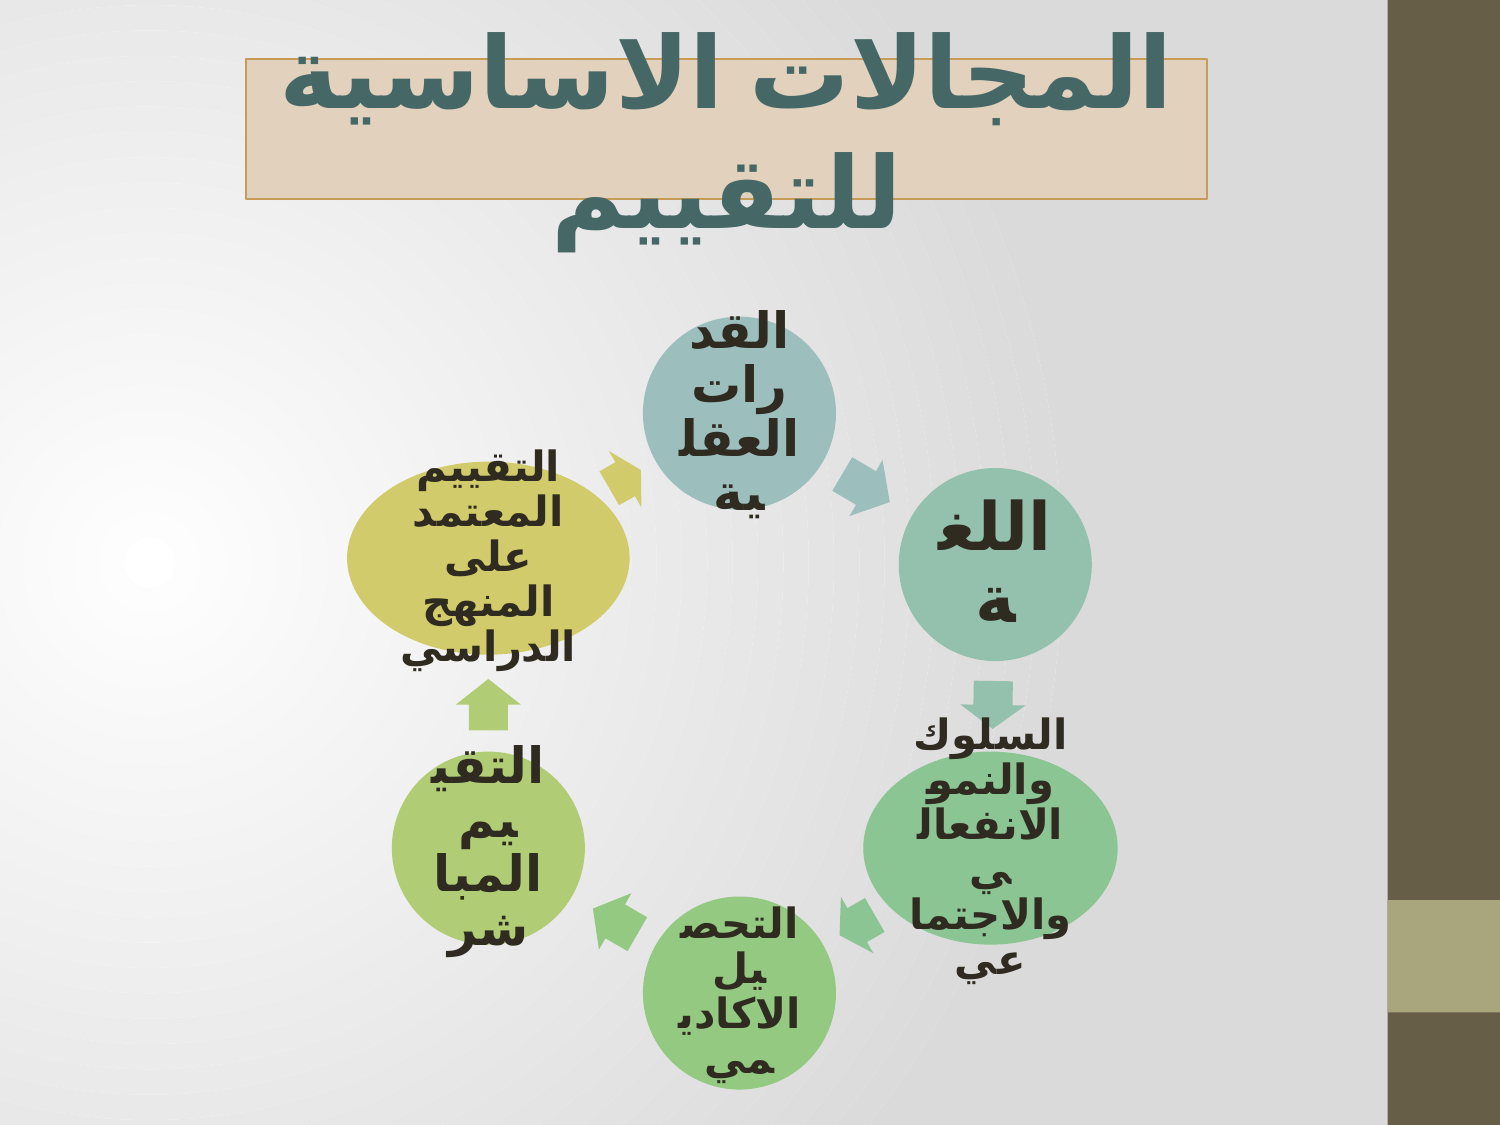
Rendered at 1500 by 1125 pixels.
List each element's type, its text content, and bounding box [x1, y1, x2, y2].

text_box المجالات الاساسية للتقييم [245, 58, 1208, 200]
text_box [34, 315, 1431, 1091]
